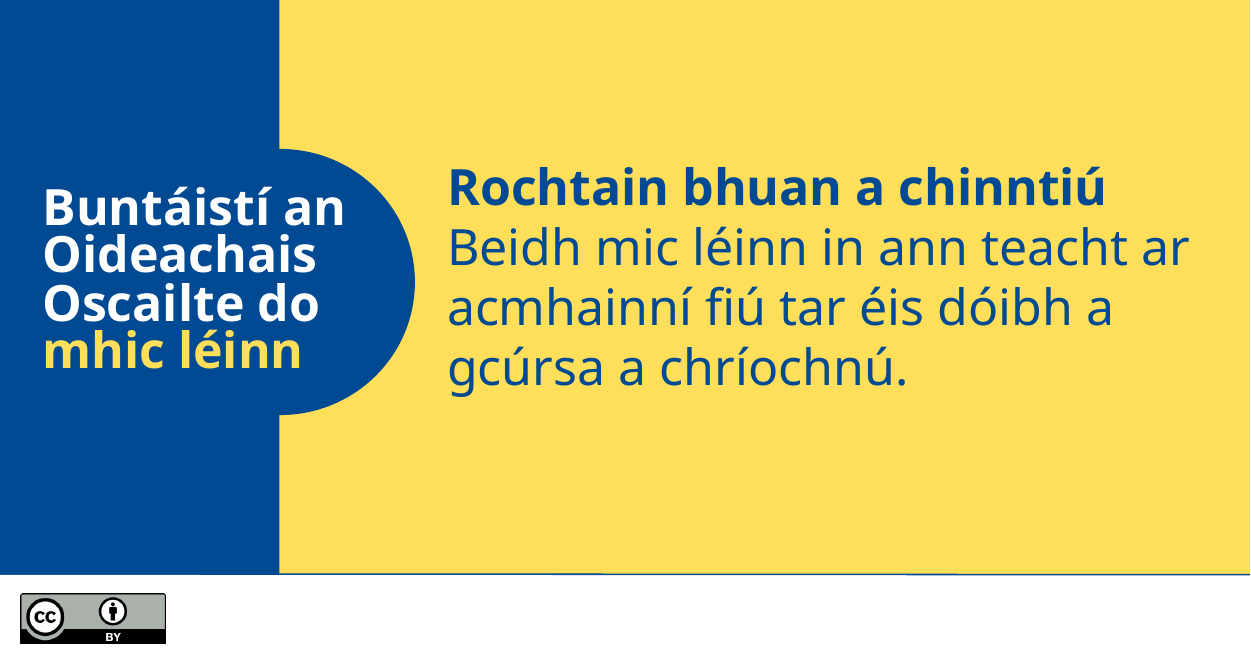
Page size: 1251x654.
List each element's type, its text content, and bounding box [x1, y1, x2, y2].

text_box [0, 0, 280, 573]
text_box [207, 394, 353, 416]
text_box Rochtain bhuan a chinntiú Beidh mic léinn in ann teacht ar acmhainní fiú tar éis dóibh a gcúrsa a chríochnú. [432, 140, 1250, 411]
text_box [368, 181, 415, 383]
text_box Buntáistí an Oideachais Oscailte do mhic léinn [27, 171, 368, 394]
picture [20, 592, 166, 645]
text_box [206, 148, 355, 171]
text_box [0, 582, 1250, 654]
